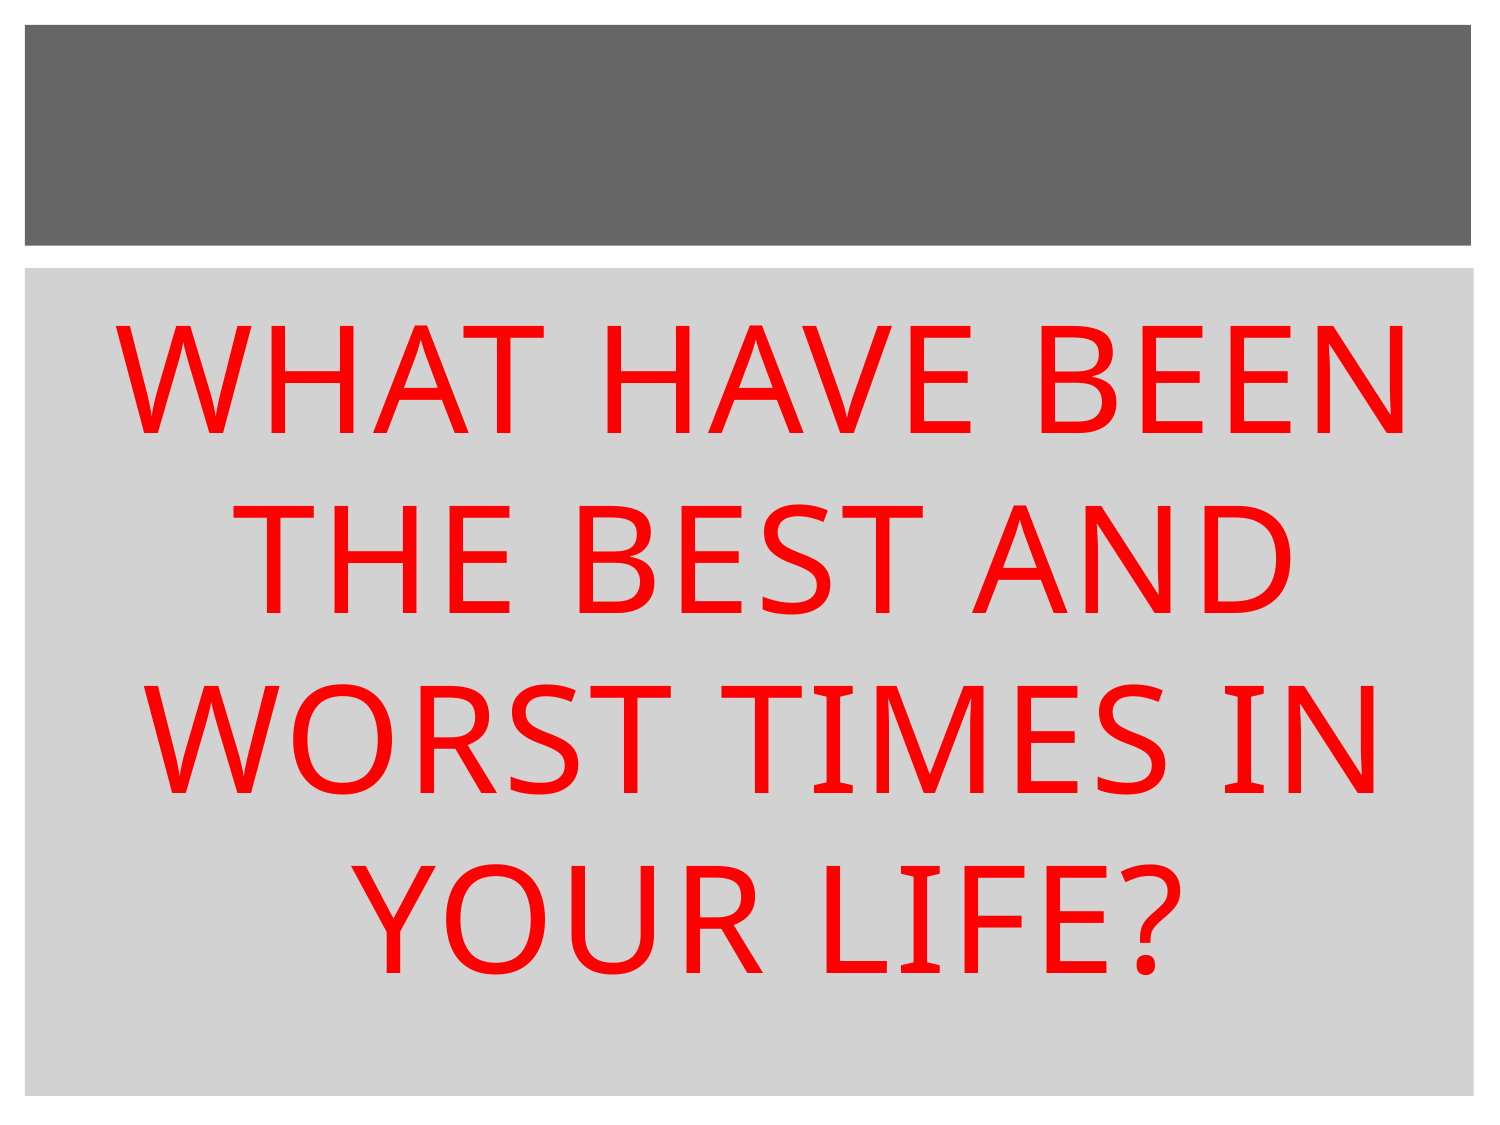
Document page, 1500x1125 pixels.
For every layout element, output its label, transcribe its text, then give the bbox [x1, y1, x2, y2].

title What have been the best and worst times in your life? [0, 549, 1500, 738]
